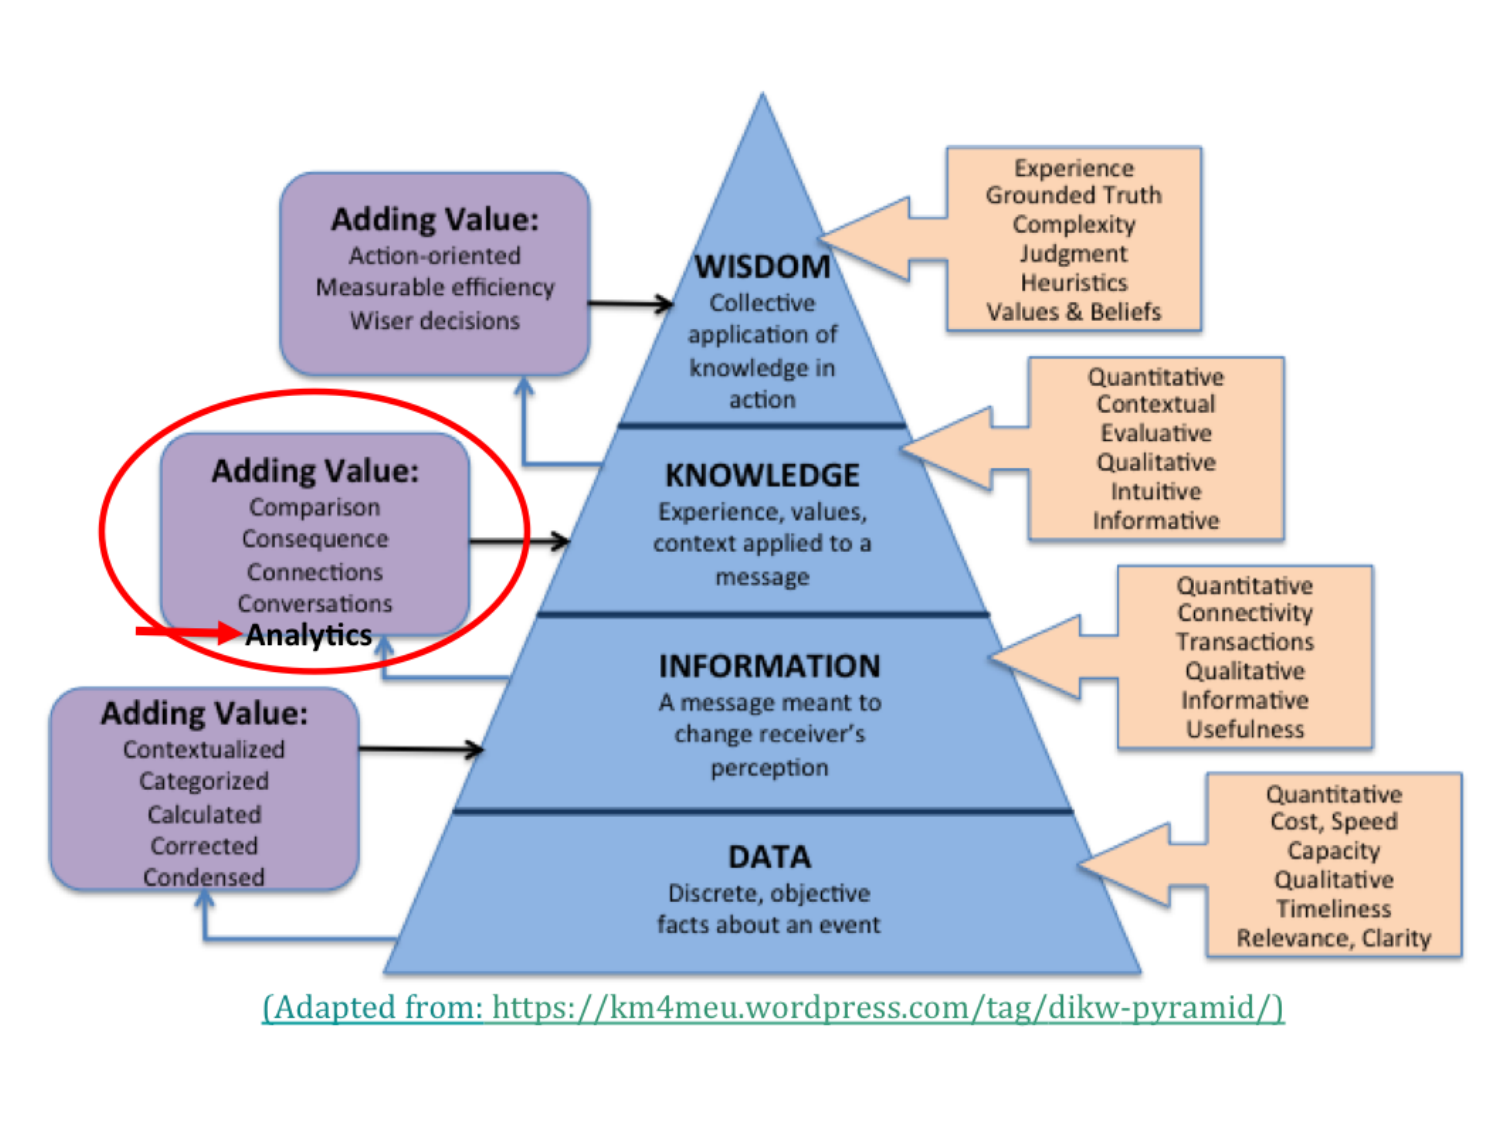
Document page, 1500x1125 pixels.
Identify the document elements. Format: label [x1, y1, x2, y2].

picture [41, 87, 1472, 1032]
